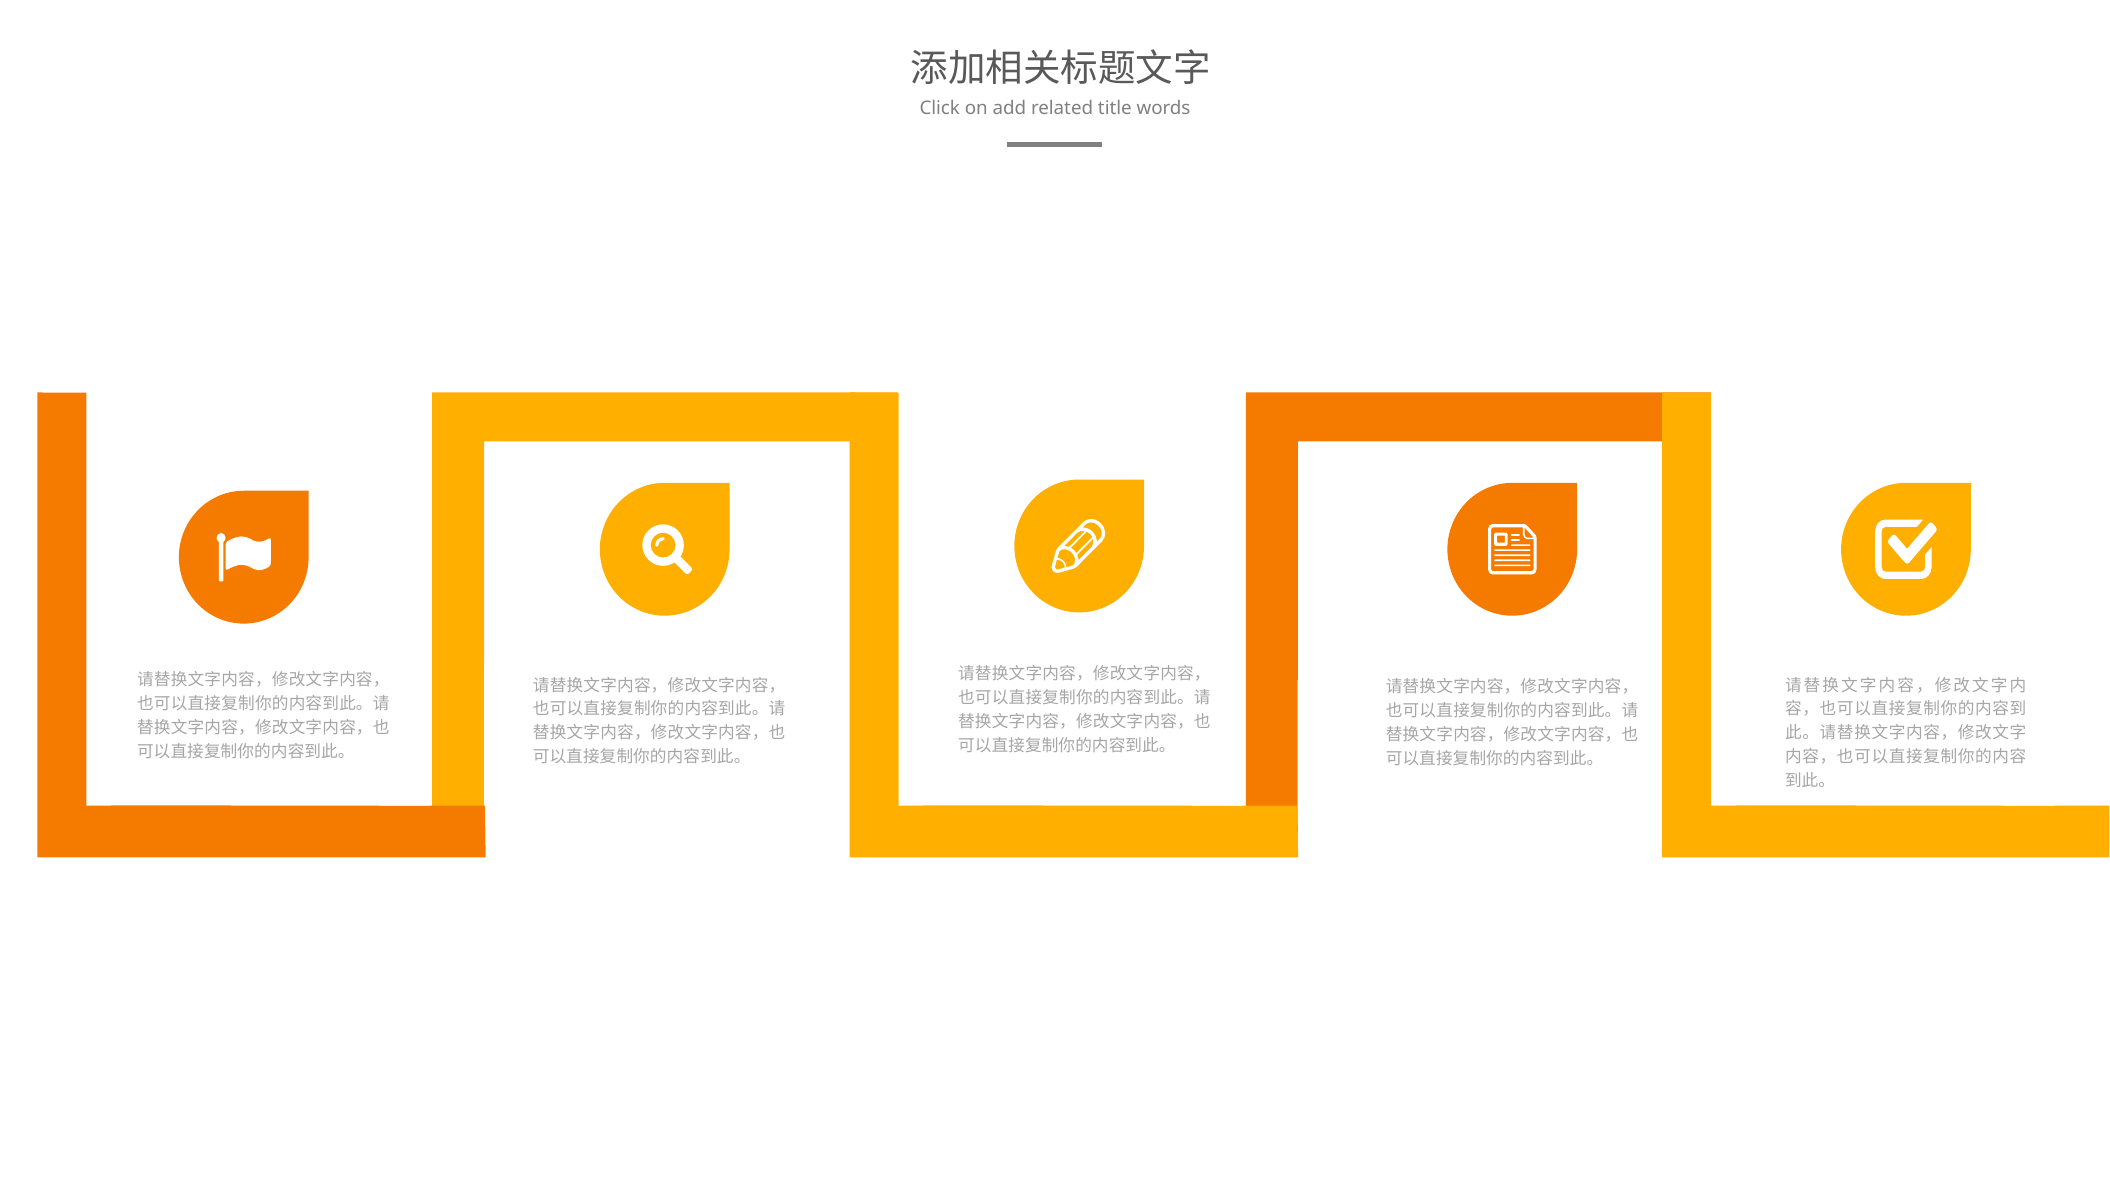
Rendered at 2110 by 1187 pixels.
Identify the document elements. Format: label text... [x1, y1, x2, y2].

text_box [37, 392, 2110, 858]
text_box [1487, 524, 1537, 575]
text_box 添加相关标题文字 [877, 37, 1245, 95]
text_box Click on add related title words [877, 89, 1232, 124]
